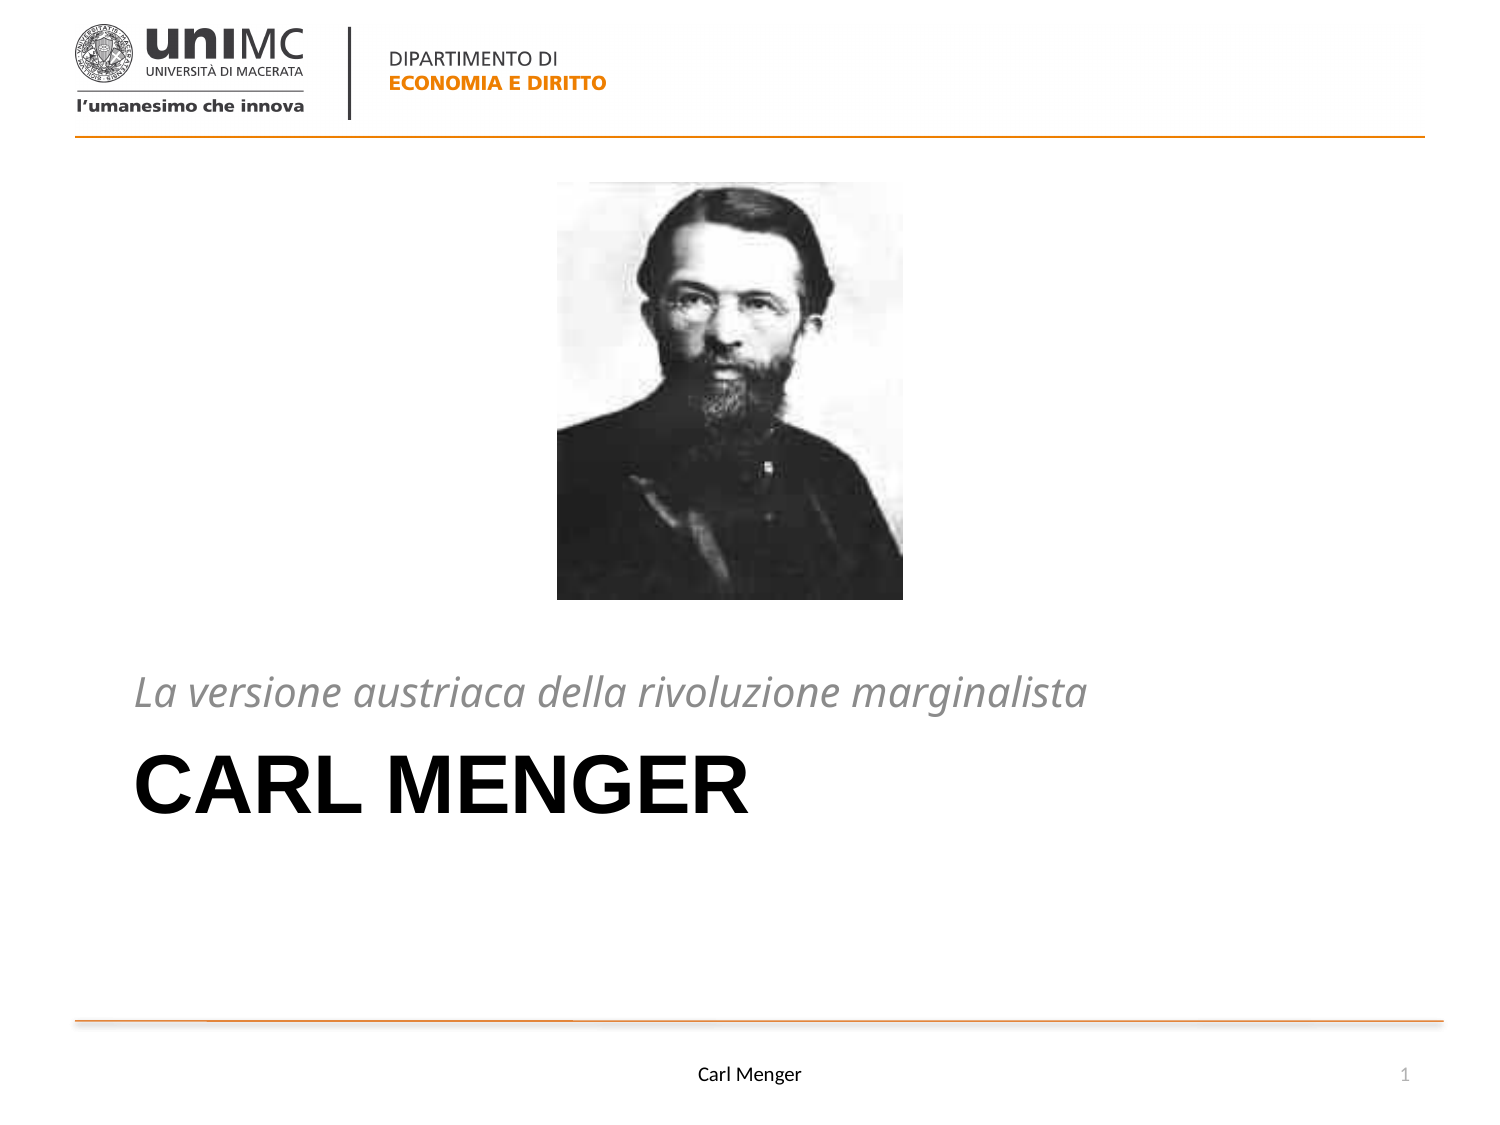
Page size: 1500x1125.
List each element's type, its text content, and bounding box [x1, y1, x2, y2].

footer Carl Menger [512, 1042, 988, 1103]
picture [556, 181, 904, 601]
title Carl Menger [118, 723, 1394, 947]
slide_number 1 [1074, 1042, 1425, 1103]
list La versione austriaca della rivoluzione marginalista [118, 476, 1394, 723]
picture [75, 24, 1425, 138]
